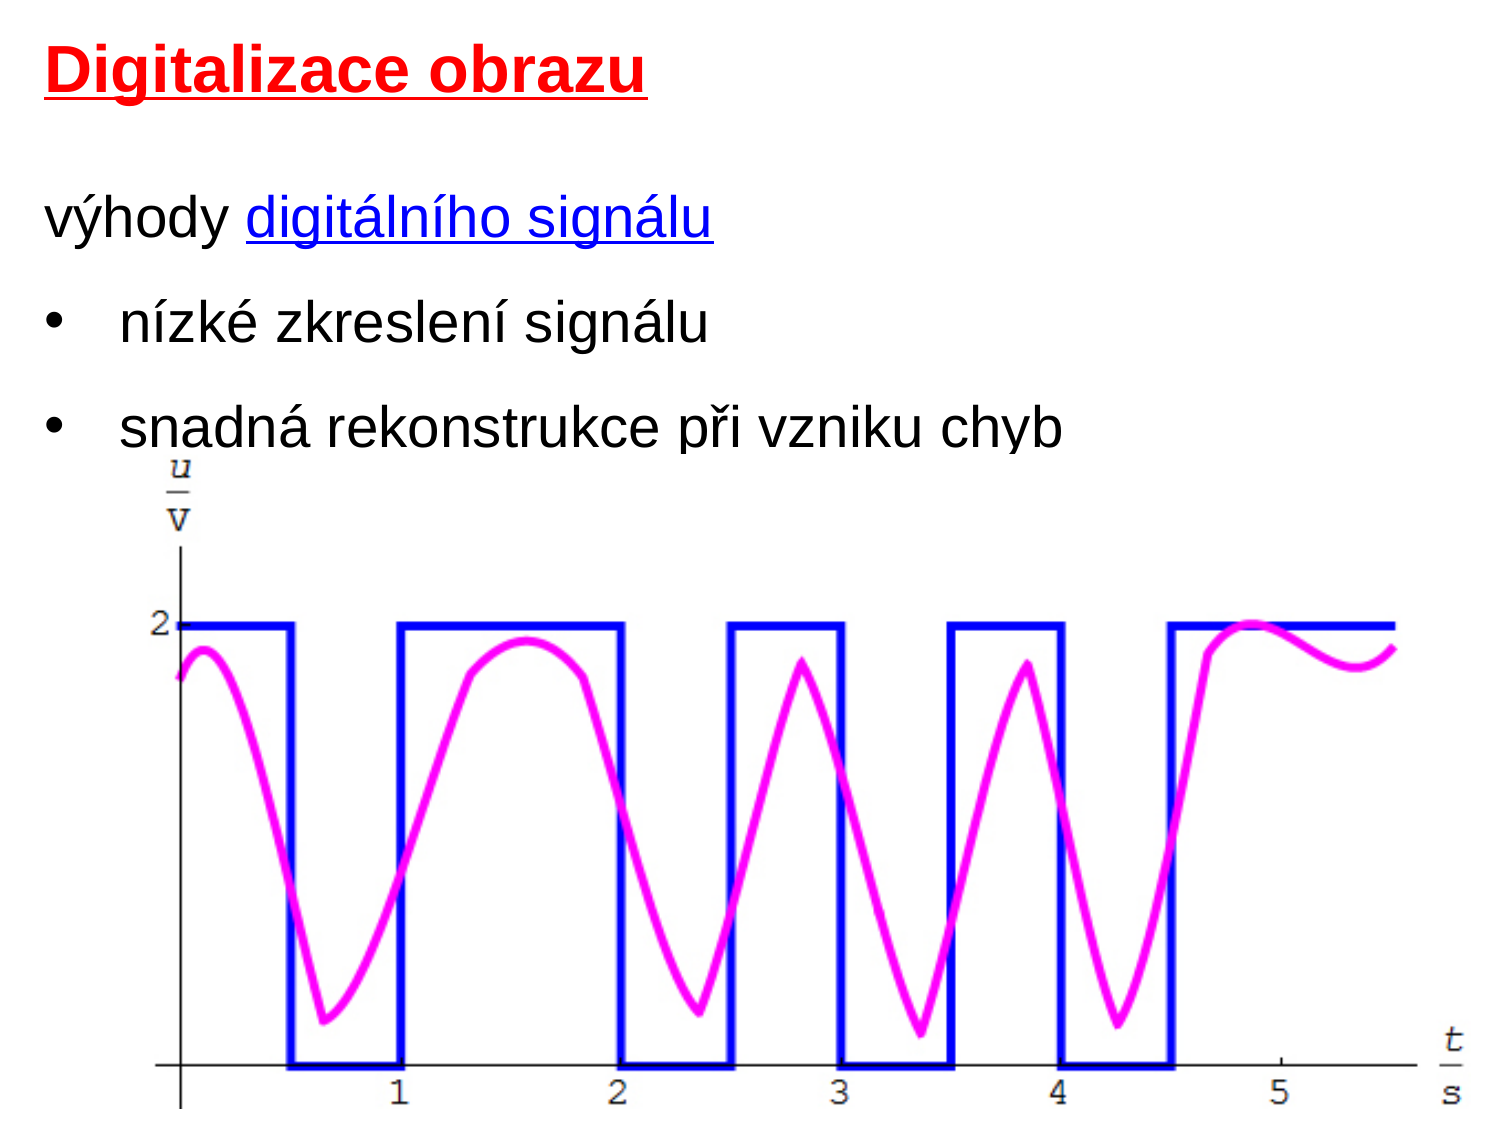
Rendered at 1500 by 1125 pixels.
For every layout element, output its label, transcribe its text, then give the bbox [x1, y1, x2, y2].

text_box výhody digitálního signálu nízké zkreslení signálu snadná rekonstrukce při vzniku chyb [29, 137, 1471, 467]
picture [147, 454, 1471, 1109]
text_box Digitalizace obrazu [29, 18, 1471, 114]
